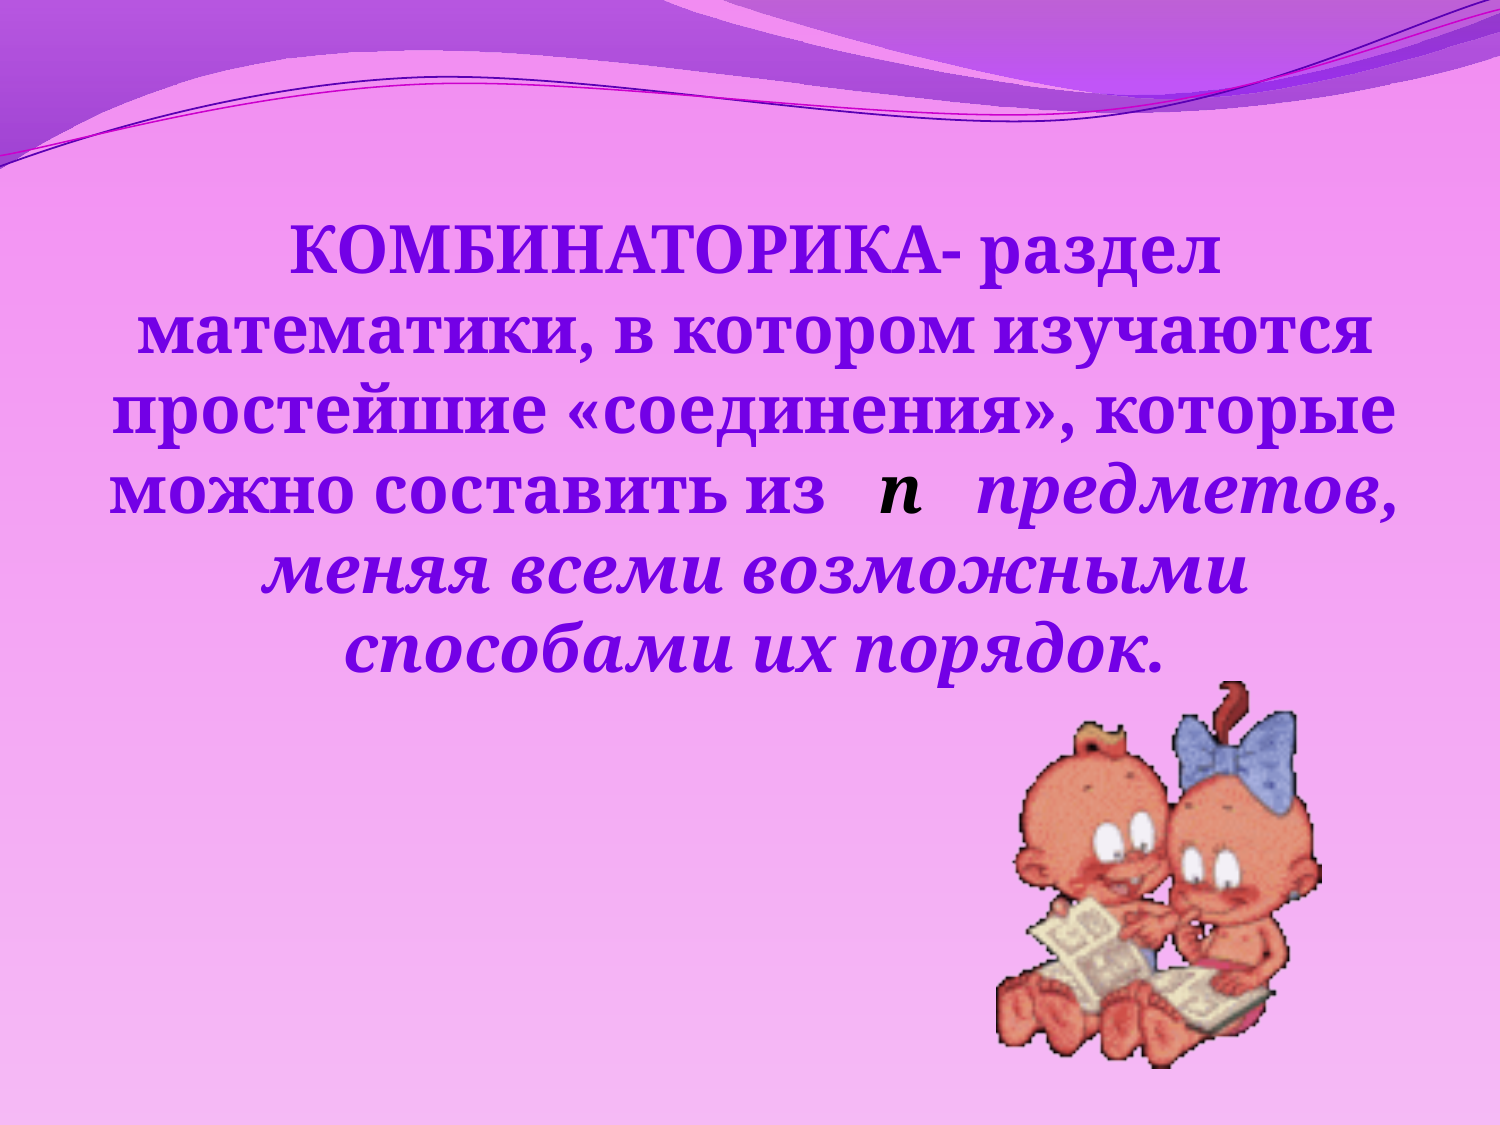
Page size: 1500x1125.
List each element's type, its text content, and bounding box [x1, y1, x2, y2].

picture [995, 681, 1323, 1069]
text_box КОМБИНАТОРИКА- раздел математики, в котором изучаются простейшие «соединения», которые можно составить из n предметов, меняя всеми возможными способами их порядок. [58, 199, 1453, 694]
text_box К [1323, 682, 1329, 694]
text_box К [988, 682, 995, 694]
